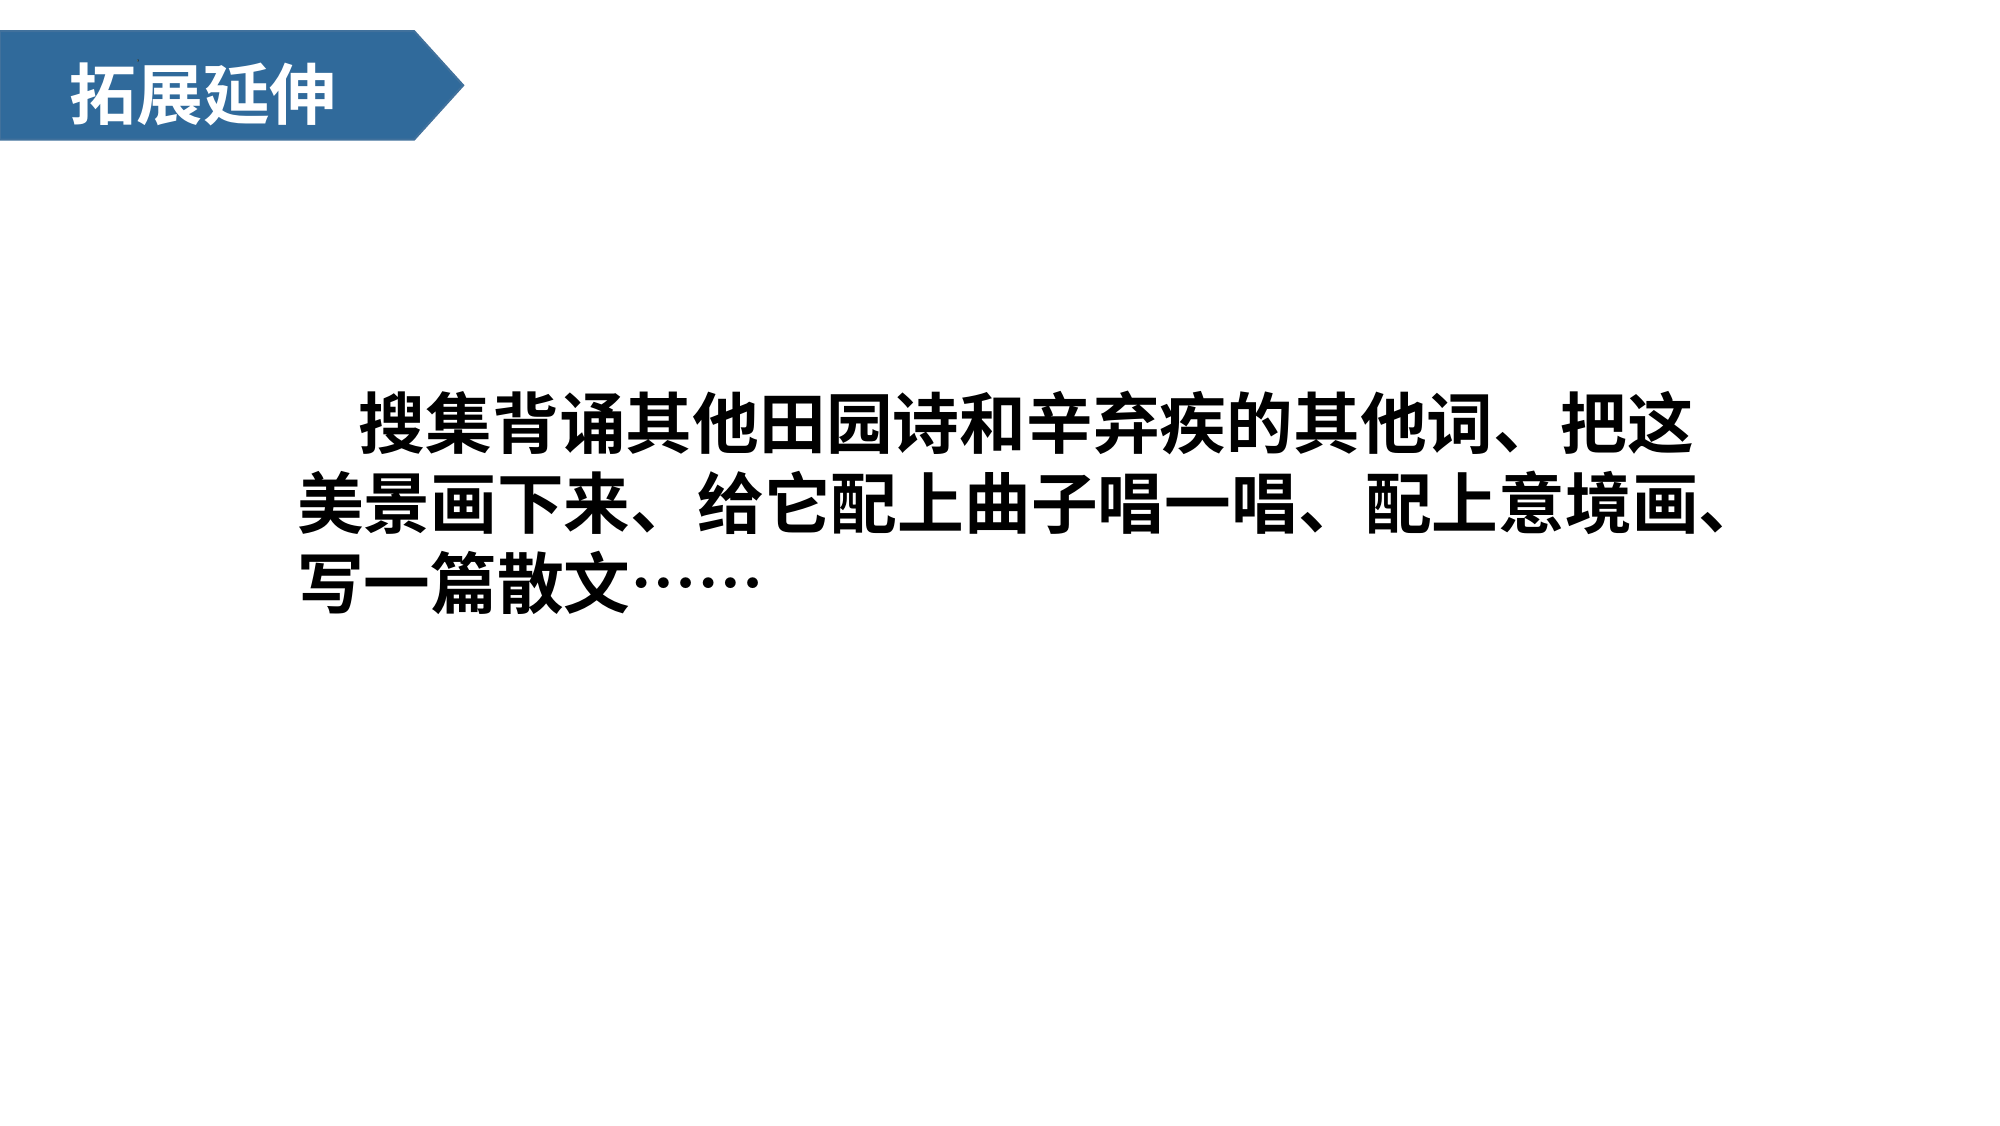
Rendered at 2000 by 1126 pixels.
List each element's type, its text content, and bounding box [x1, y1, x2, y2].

text_box 拓展延伸 [54, 54, 434, 137]
text_box 搜集背诵其他田园诗和辛弃疾的其他词、把这美景画下来、给它配上曲子唱一唱、配上意境画、写一篇散文…… [279, 292, 1733, 631]
